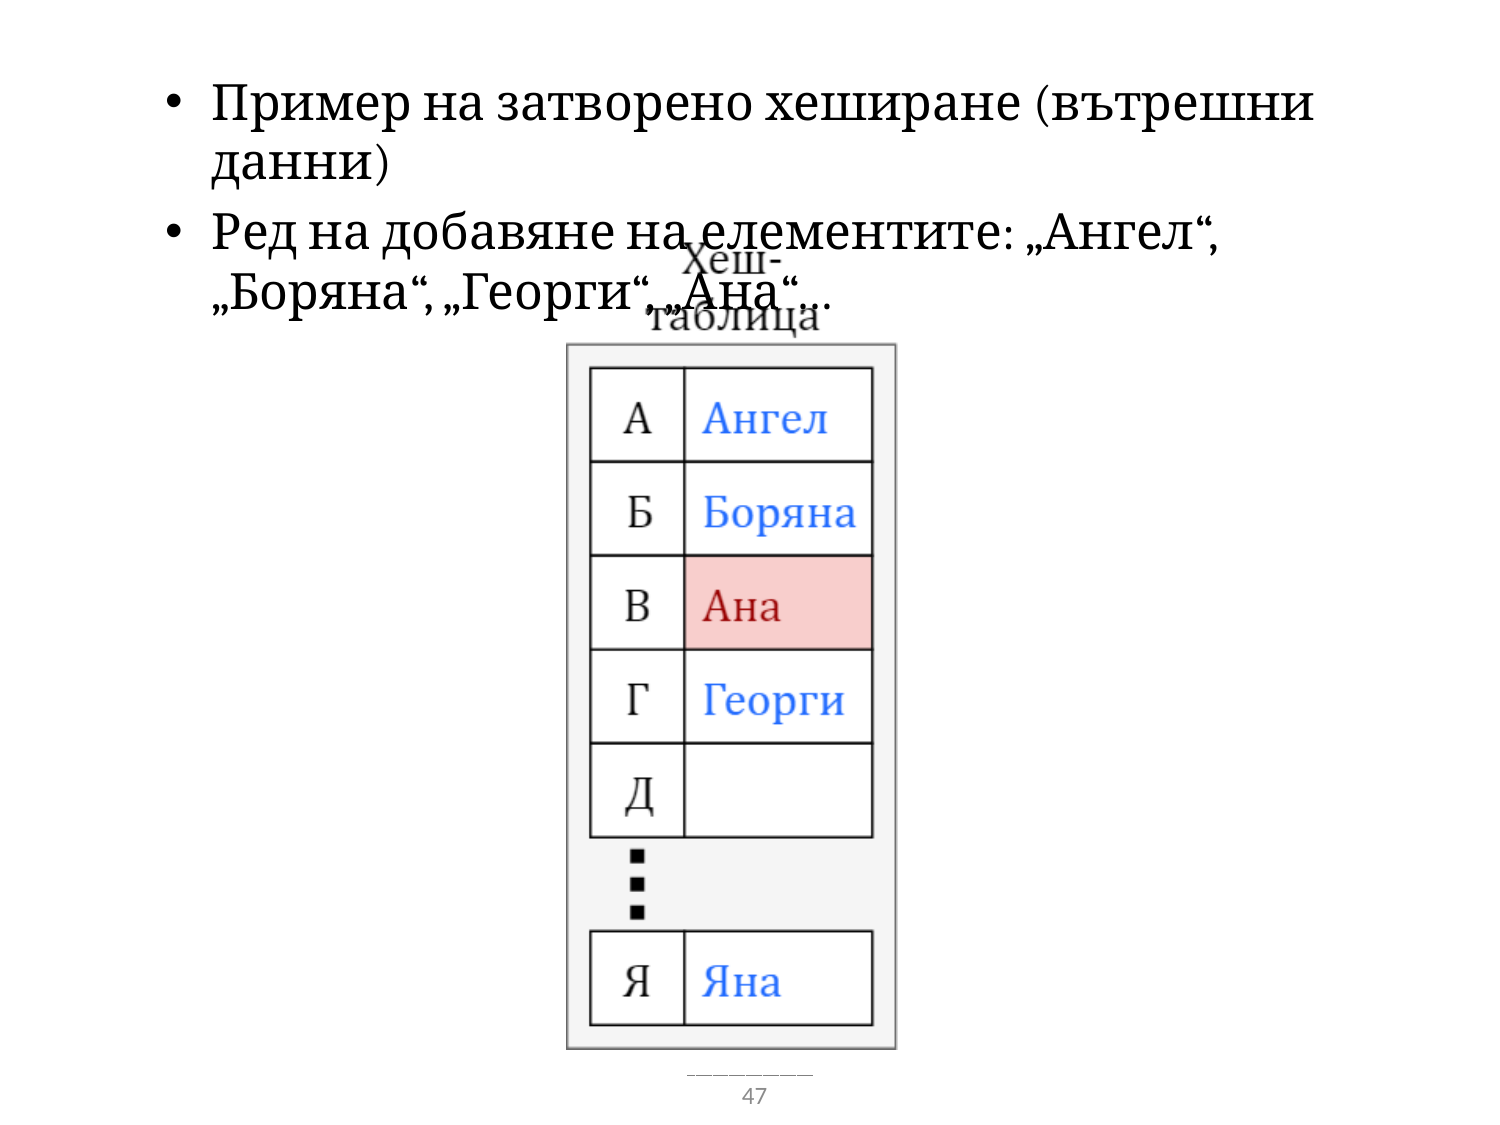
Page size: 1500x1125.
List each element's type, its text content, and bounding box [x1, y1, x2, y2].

list Пример на затворено хеширане (вътрешни данни) Ред на добавяне на елементите: „Ангел“, „Боряна“, „Георги“, „Ана“… [75, 62, 1450, 1063]
slide_number 47 [579, 1065, 930, 1125]
picture [566, 224, 898, 1051]
